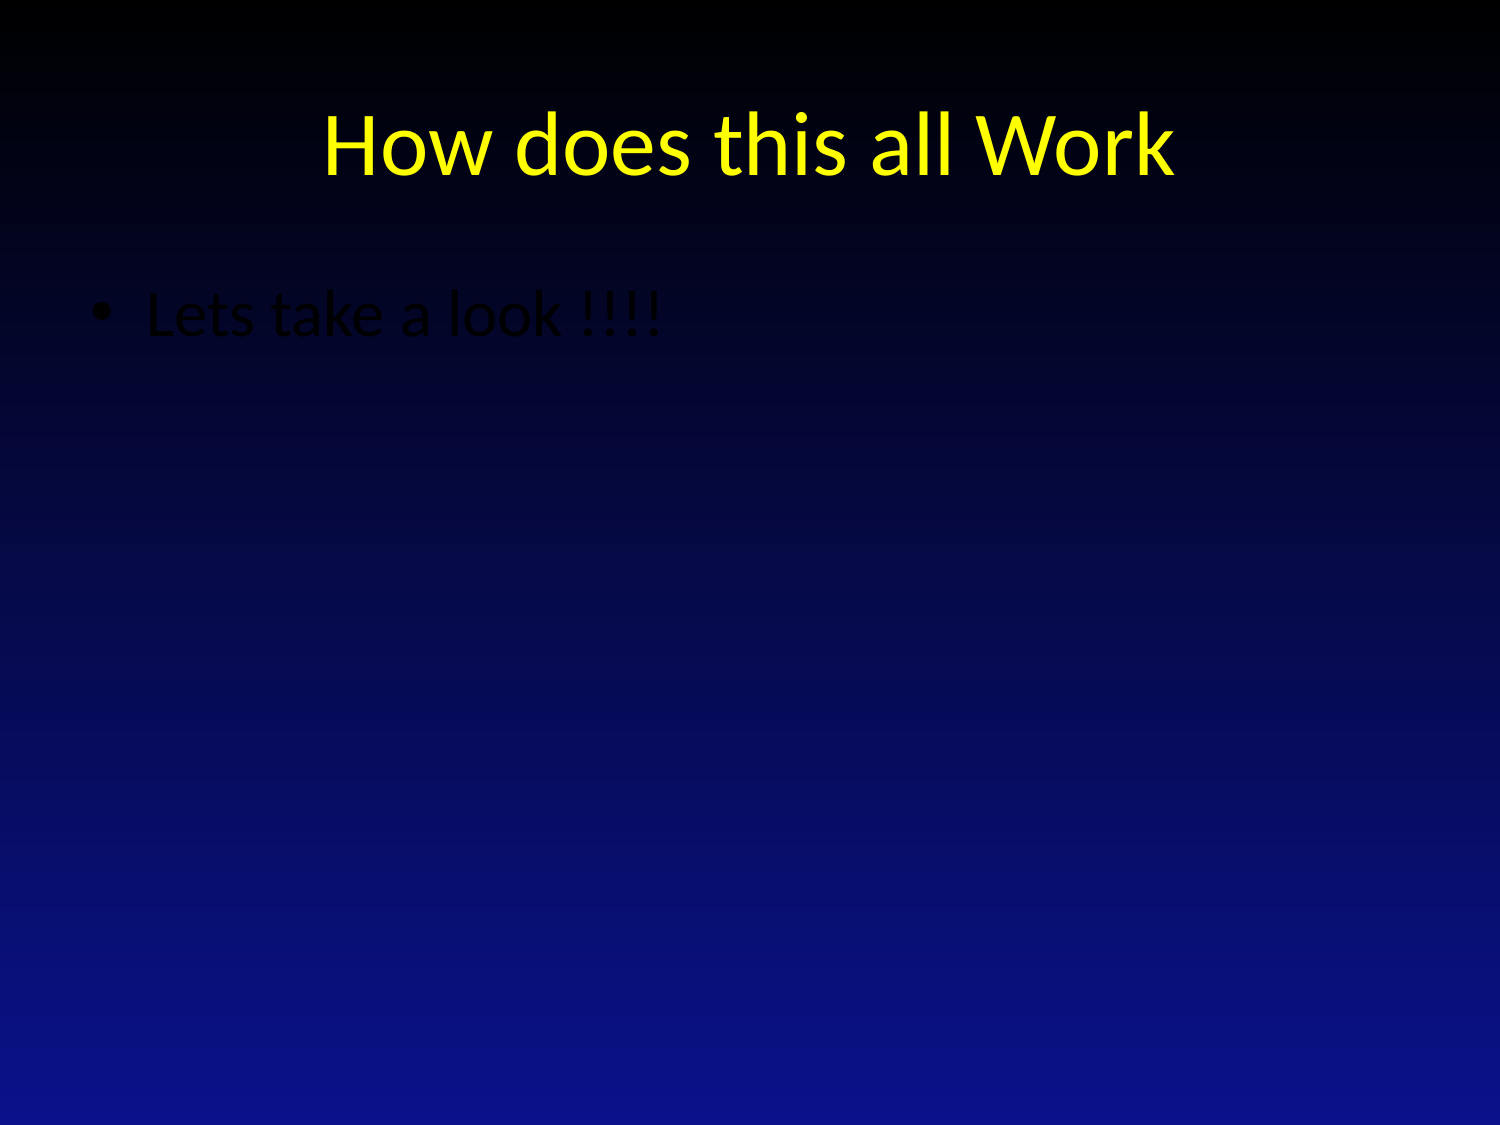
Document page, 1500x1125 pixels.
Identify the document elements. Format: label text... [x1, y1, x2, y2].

title How does this all Work [75, 45, 1425, 233]
list Lets take a look !!!! [75, 262, 1425, 1005]
